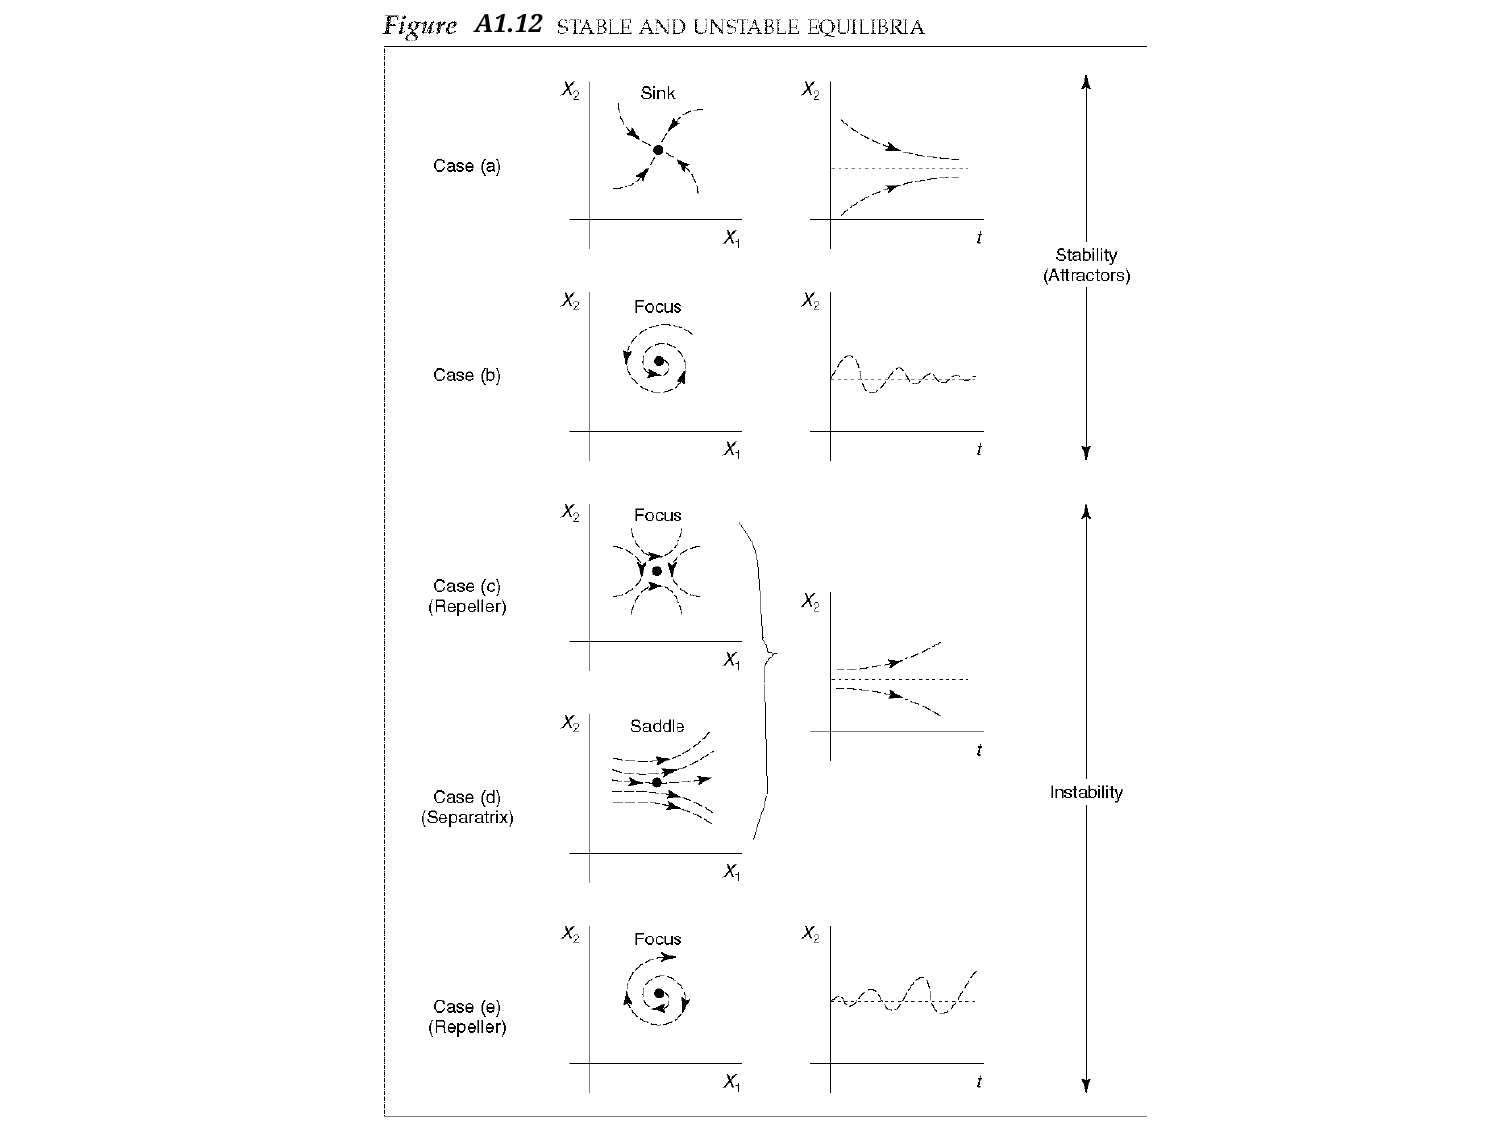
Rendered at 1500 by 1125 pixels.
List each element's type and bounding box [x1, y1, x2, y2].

picture [353, 0, 1147, 1125]
